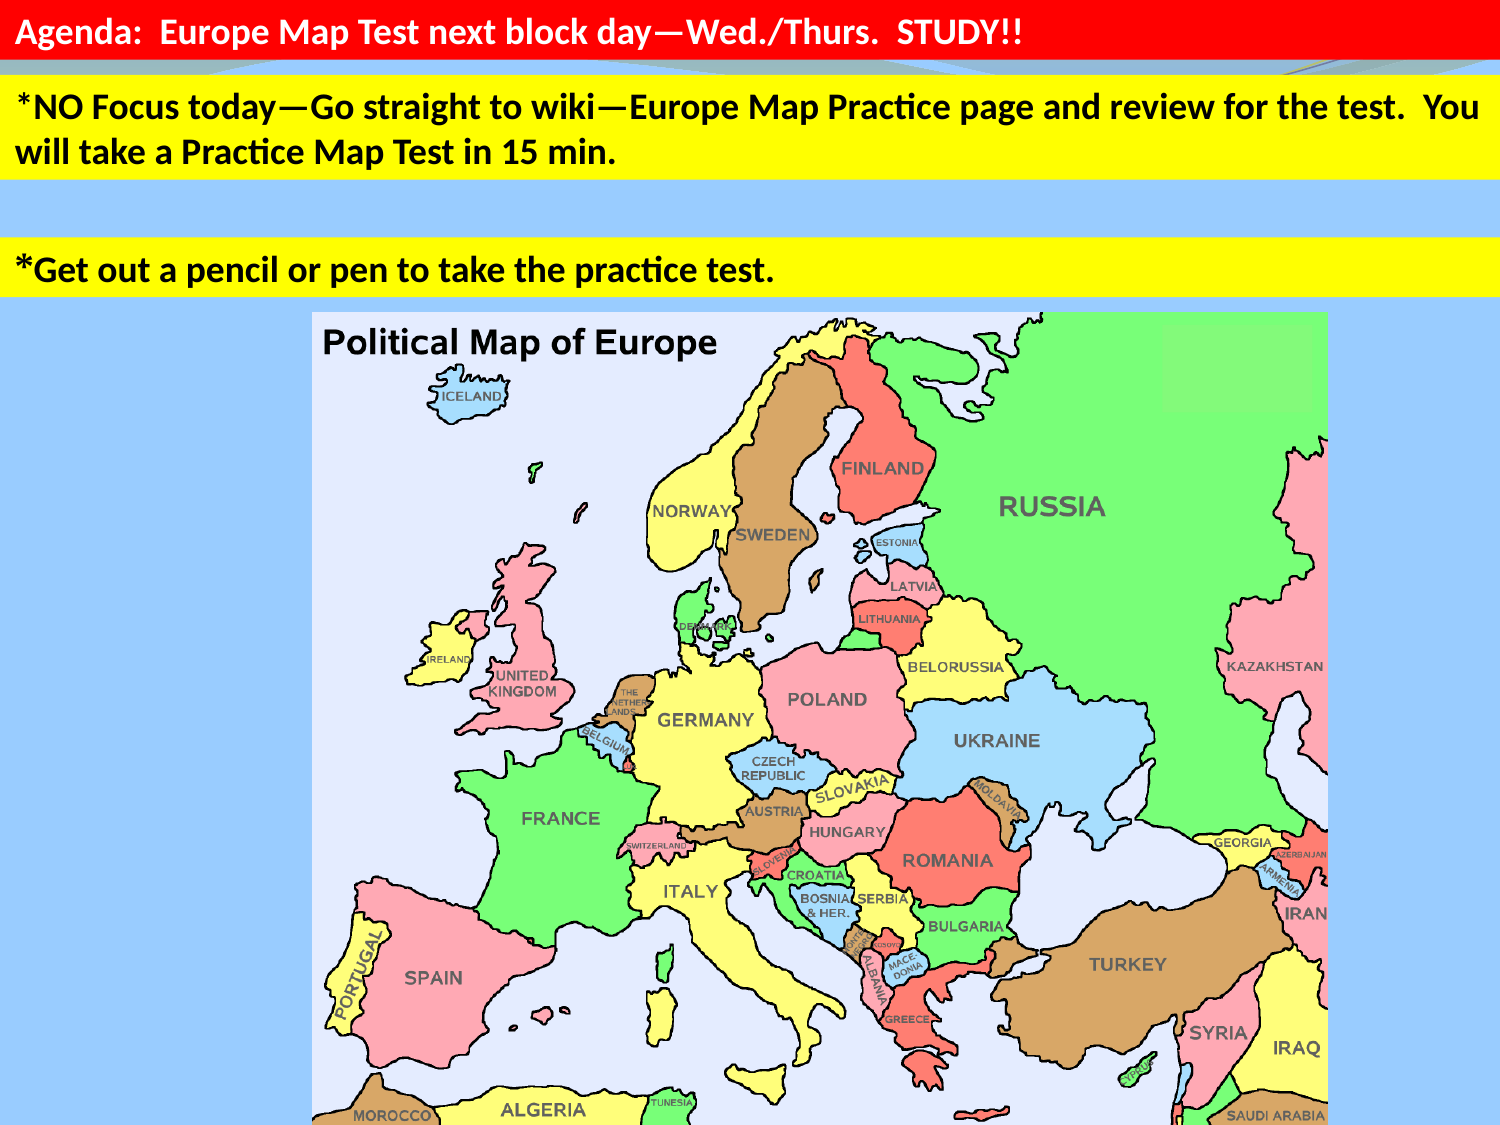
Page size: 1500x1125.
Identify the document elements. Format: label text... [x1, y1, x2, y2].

text_box *NO Focus today—Go straight to wiki—Europe Map Practice page and review for the test. You will take a Practice Map Test in 15 min. [0, 74, 1500, 180]
text_box Agenda: Europe Map Test next block day—Wed./Thurs. STUDY!! [0, 0, 1500, 60]
text_box *Get out a pencil or pen to take the practice test. [0, 237, 1500, 298]
picture [312, 312, 1328, 1125]
